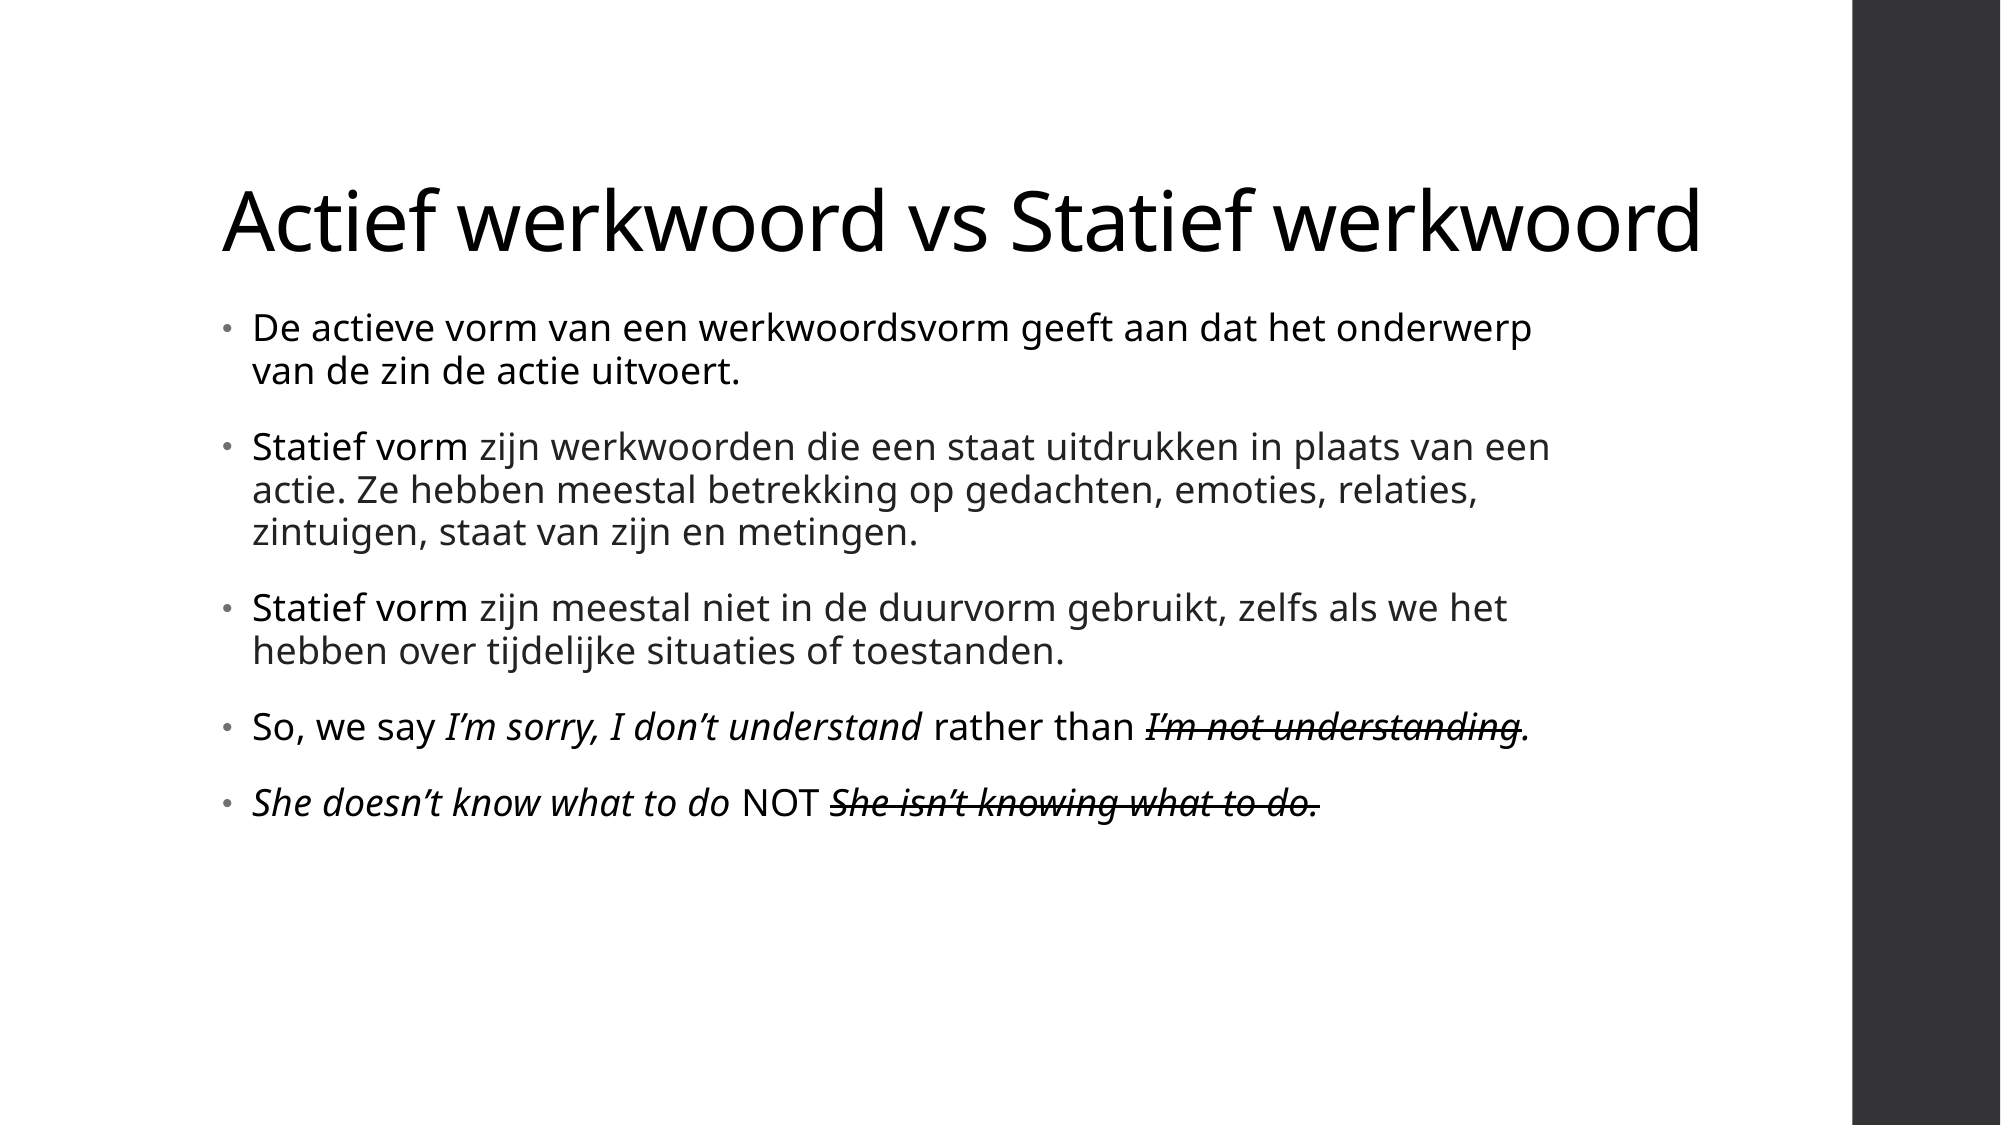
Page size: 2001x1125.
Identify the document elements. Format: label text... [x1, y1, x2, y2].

list De actieve vorm van een werkwoordsvorm geeft aan dat het onderwerp van de zin de actie uitvoert. Statief vorm zijn werkwoorden die een staat uitdrukken in plaats van een actie. Ze hebben meestal betrekking op gedachten, emoties, relaties, zintuigen, staat van zijn en metingen. Statief vorm zijn meestal niet in de duurvorm gebruikt, zelfs als we het hebben over tijdelijke situaties of toestanden. So, we say I’m sorry, I don’t understand rather than I’m not understanding. She doesn’t know what to do NOT She isn’t knowing what to do. [206, 299, 1617, 1014]
title Actief werkwoord vs Statief werkwoord [206, 60, 1797, 278]
